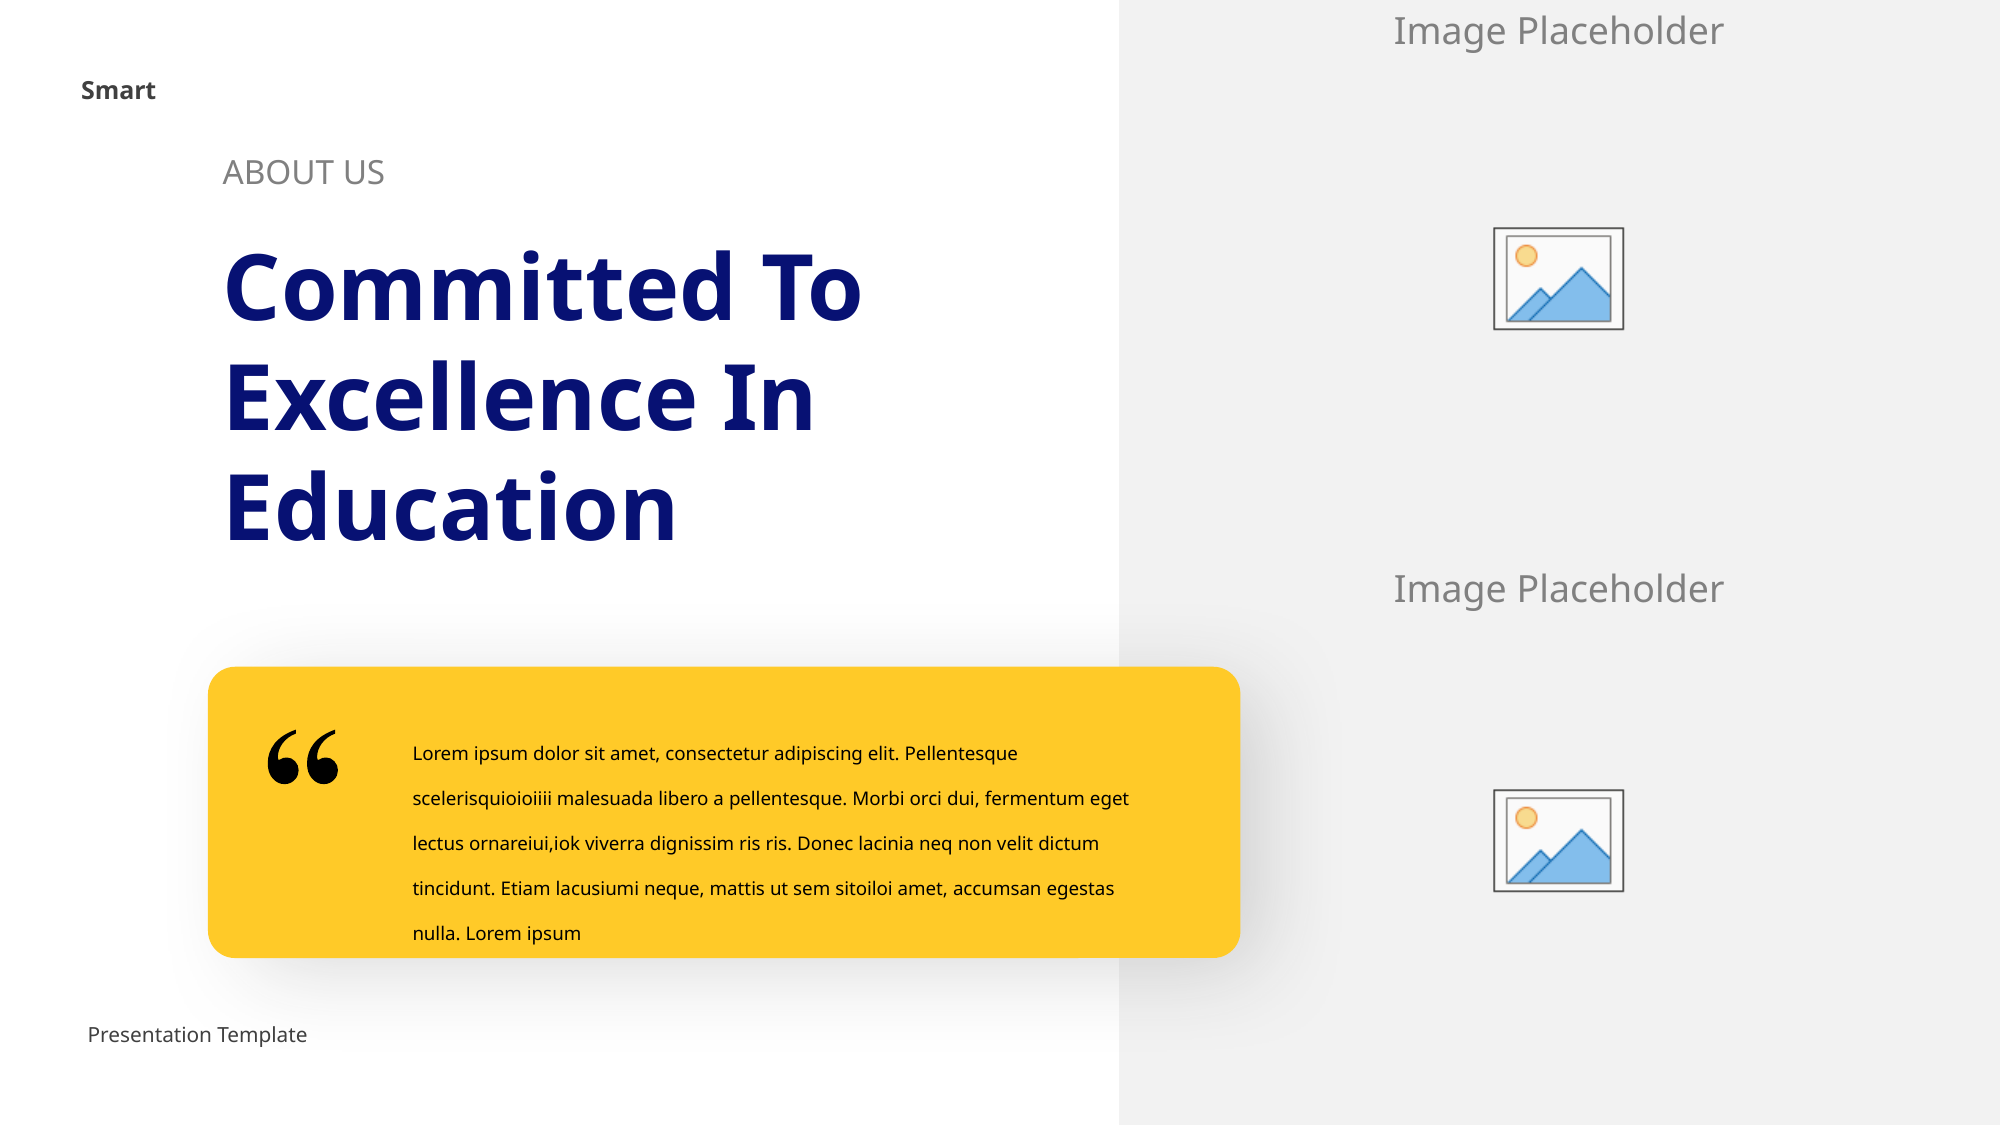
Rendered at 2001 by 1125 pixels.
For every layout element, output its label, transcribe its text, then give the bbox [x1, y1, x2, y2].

text_box Smart [66, 67, 172, 113]
text_box [206, 665, 1119, 960]
picture [1119, 0, 2000, 1125]
text_box Presentation Template [72, 1014, 323, 1055]
text_box [305, 728, 340, 786]
text_box [266, 728, 300, 786]
text_box ABOUT US [207, 144, 434, 199]
text_box Lorem ipsum dolor sit amet, consectetur adipiscing elit. Pellentesque scelerisquioioiiii malesuada libero a pellentesque. Morbi orci dui, fermentum eget lectus ornareiui,iok viverra dignissim ris ris. Donec lacinia neq non velit dictum tincidunt. Etiam lacusiumi neque, mattis ut sem sitoiloi amet, accumsan egestas nulla. Lorem ipsum [397, 711, 1119, 952]
text_box Committed To Excellence In Education [207, 221, 1018, 566]
